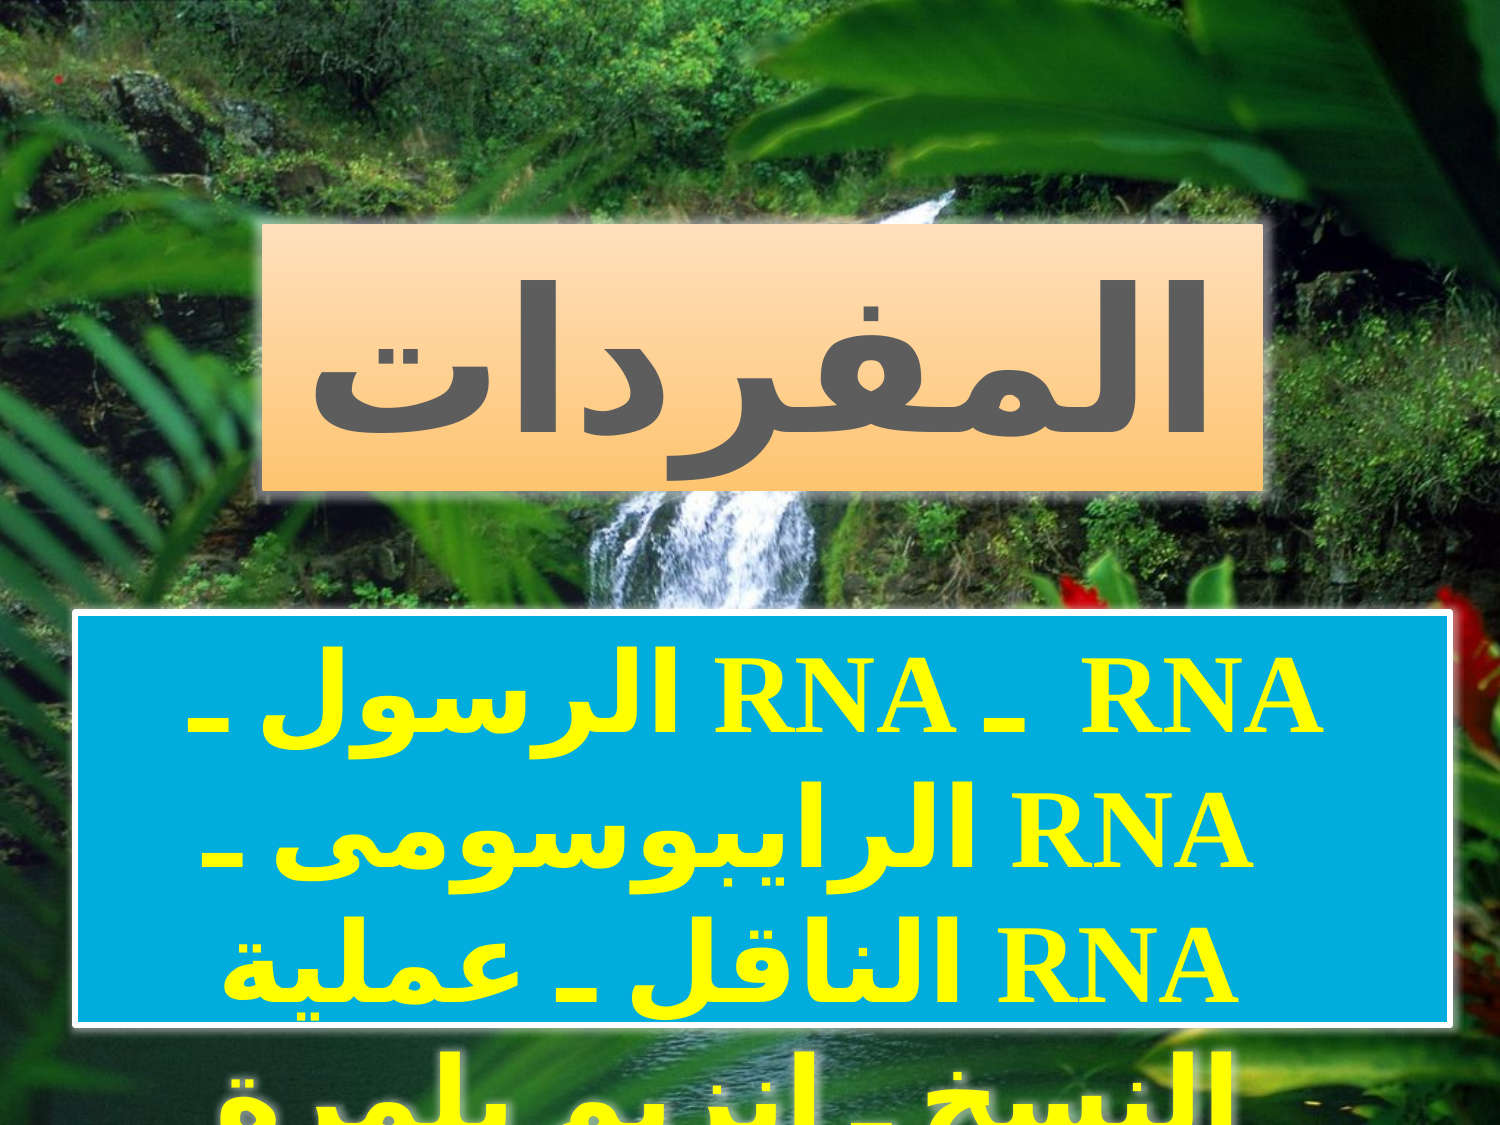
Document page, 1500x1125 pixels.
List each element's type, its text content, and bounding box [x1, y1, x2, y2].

picture [0, 0, 1500, 1125]
text_box RNA ـ RNA الرسول ـ RNA الرايبوسومى ـ RNA الناقل ـ عملية النسخ ـ إنزيم بلمرة RNA . [72, 609, 1453, 1028]
text_box المفردات [262, 224, 1263, 491]
